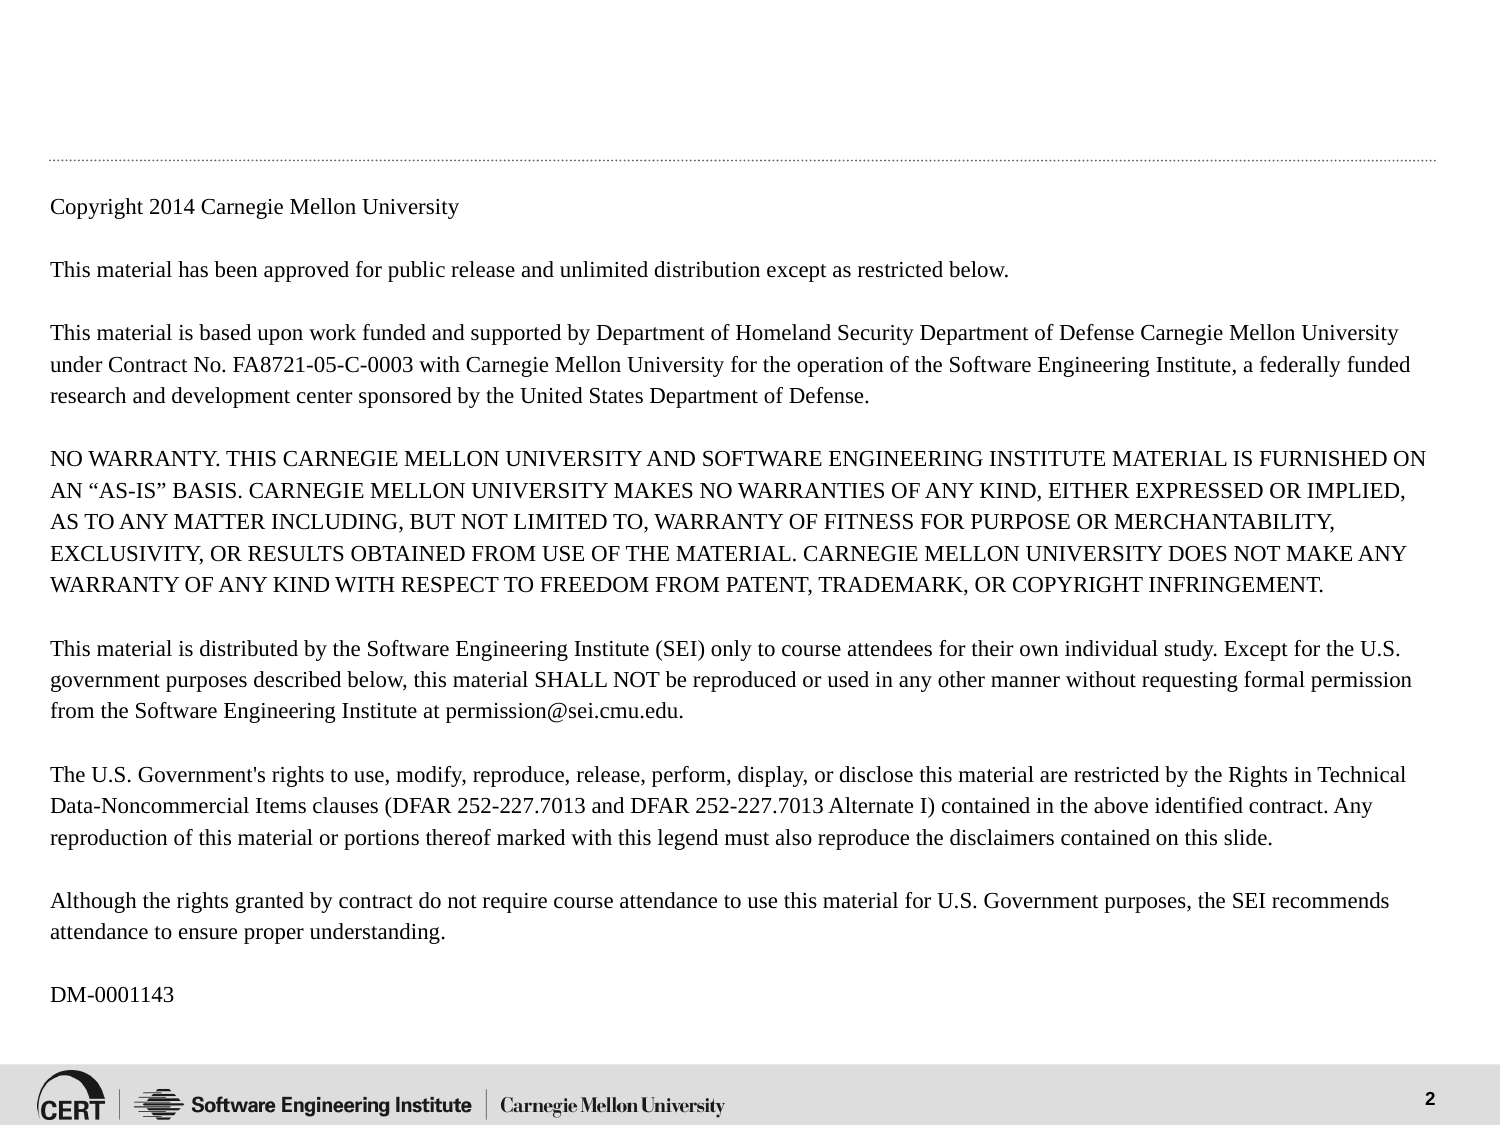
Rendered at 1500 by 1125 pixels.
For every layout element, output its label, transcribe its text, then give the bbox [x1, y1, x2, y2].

list Copyright 2014 Carnegie Mellon University This material has been approved for public release and unlimited distribution except as restricted below. This material is based upon work funded and supported by Department of Homeland Security Department of Defense Carnegie Mellon University under Contract No. FA8721-05-C-0003 with Carnegie Mellon University for the operation of the Software Engineering Institute, a federally funded research and development center sponsored by the United States Department of Defense. NO WARRANTY. THIS CARNEGIE MELLON UNIVERSITY AND SOFTWARE ENGINEERING INSTITUTE MATERIAL IS FURNISHED ON AN “AS-IS” BASIS. CARNEGIE MELLON UNIVERSITY MAKES NO WARRANTIES OF ANY KIND, EITHER EXPRESSED OR IMPLIED, AS TO ANY MATTER INCLUDING, BUT NOT LIMITED TO, WARRANTY OF FITNESS FOR PURPOSE OR MERCHANTABILITY, EXCLUSIVITY, OR RESULTS OBTAINED FROM USE OF THE MATERIAL. CARNEGIE MELLON UNIVERSITY DOES NOT MAKE ANY WARRANTY OF ANY KIND WITH RESPECT TO FREEDOM FROM PATENT, TRADEMARK, OR COPYRIGHT INFRINGEMENT. This material is distributed by the Software Engineering Institute (SEI) only to course attendees for their own individual study. Except for the U.S. government purposes described below, this material SHALL NOT be reproduced or used in any other manner without requesting formal permission from the Software Engineering Institute at permission@sei.cmu.edu. The U.S. Government's rights to use, modify, reproduce, release, perform, display, or disclose this material are restricted by the Rights in Technical Data-Noncommercial Items clauses (DFAR 252-227.7013 and DFAR 252-227.7013 Alternate I) contained in the above identified contract. Any reproduction of this material or portions thereof marked with this legend must also reproduce the disclaimers contained on this slide. Although the rights granted by contract do not require course attendance to use this material for U.S. Government purposes, the SEI recommends attendance to ensure proper understanding. DM-0001143 [49, 187, 1438, 1051]
picture [37, 1069, 725, 1122]
